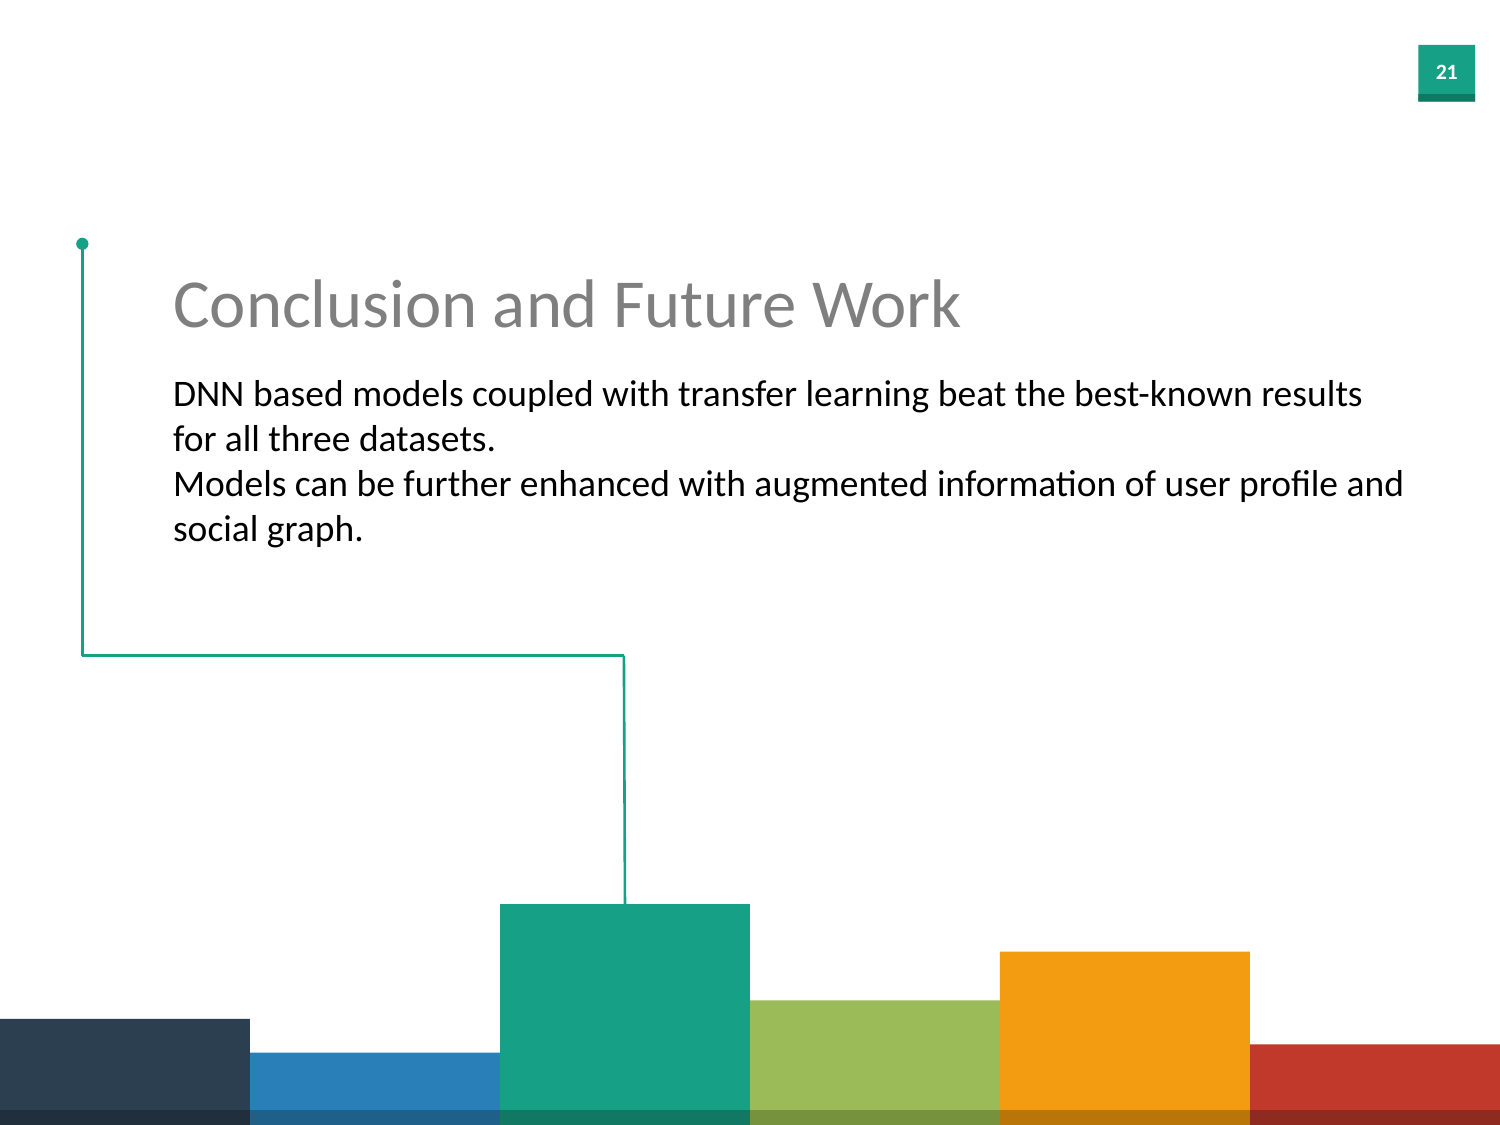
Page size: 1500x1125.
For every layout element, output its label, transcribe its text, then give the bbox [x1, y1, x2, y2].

text_box [0, 1018, 250, 1108]
text_box [500, 904, 750, 1108]
text_box [750, 1000, 999, 1108]
text_box [999, 951, 1250, 1108]
text_box DNN based models coupled with transfer learning beat the best-known results for all three datasets. Models can be further enhanced with augmented information of user profile and social graph. [158, 361, 1431, 587]
text_box [1250, 1044, 1500, 1109]
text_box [0, 1109, 1500, 1125]
text_box Conclusion and Future Work [158, 251, 1000, 351]
text_box [250, 1052, 500, 1108]
